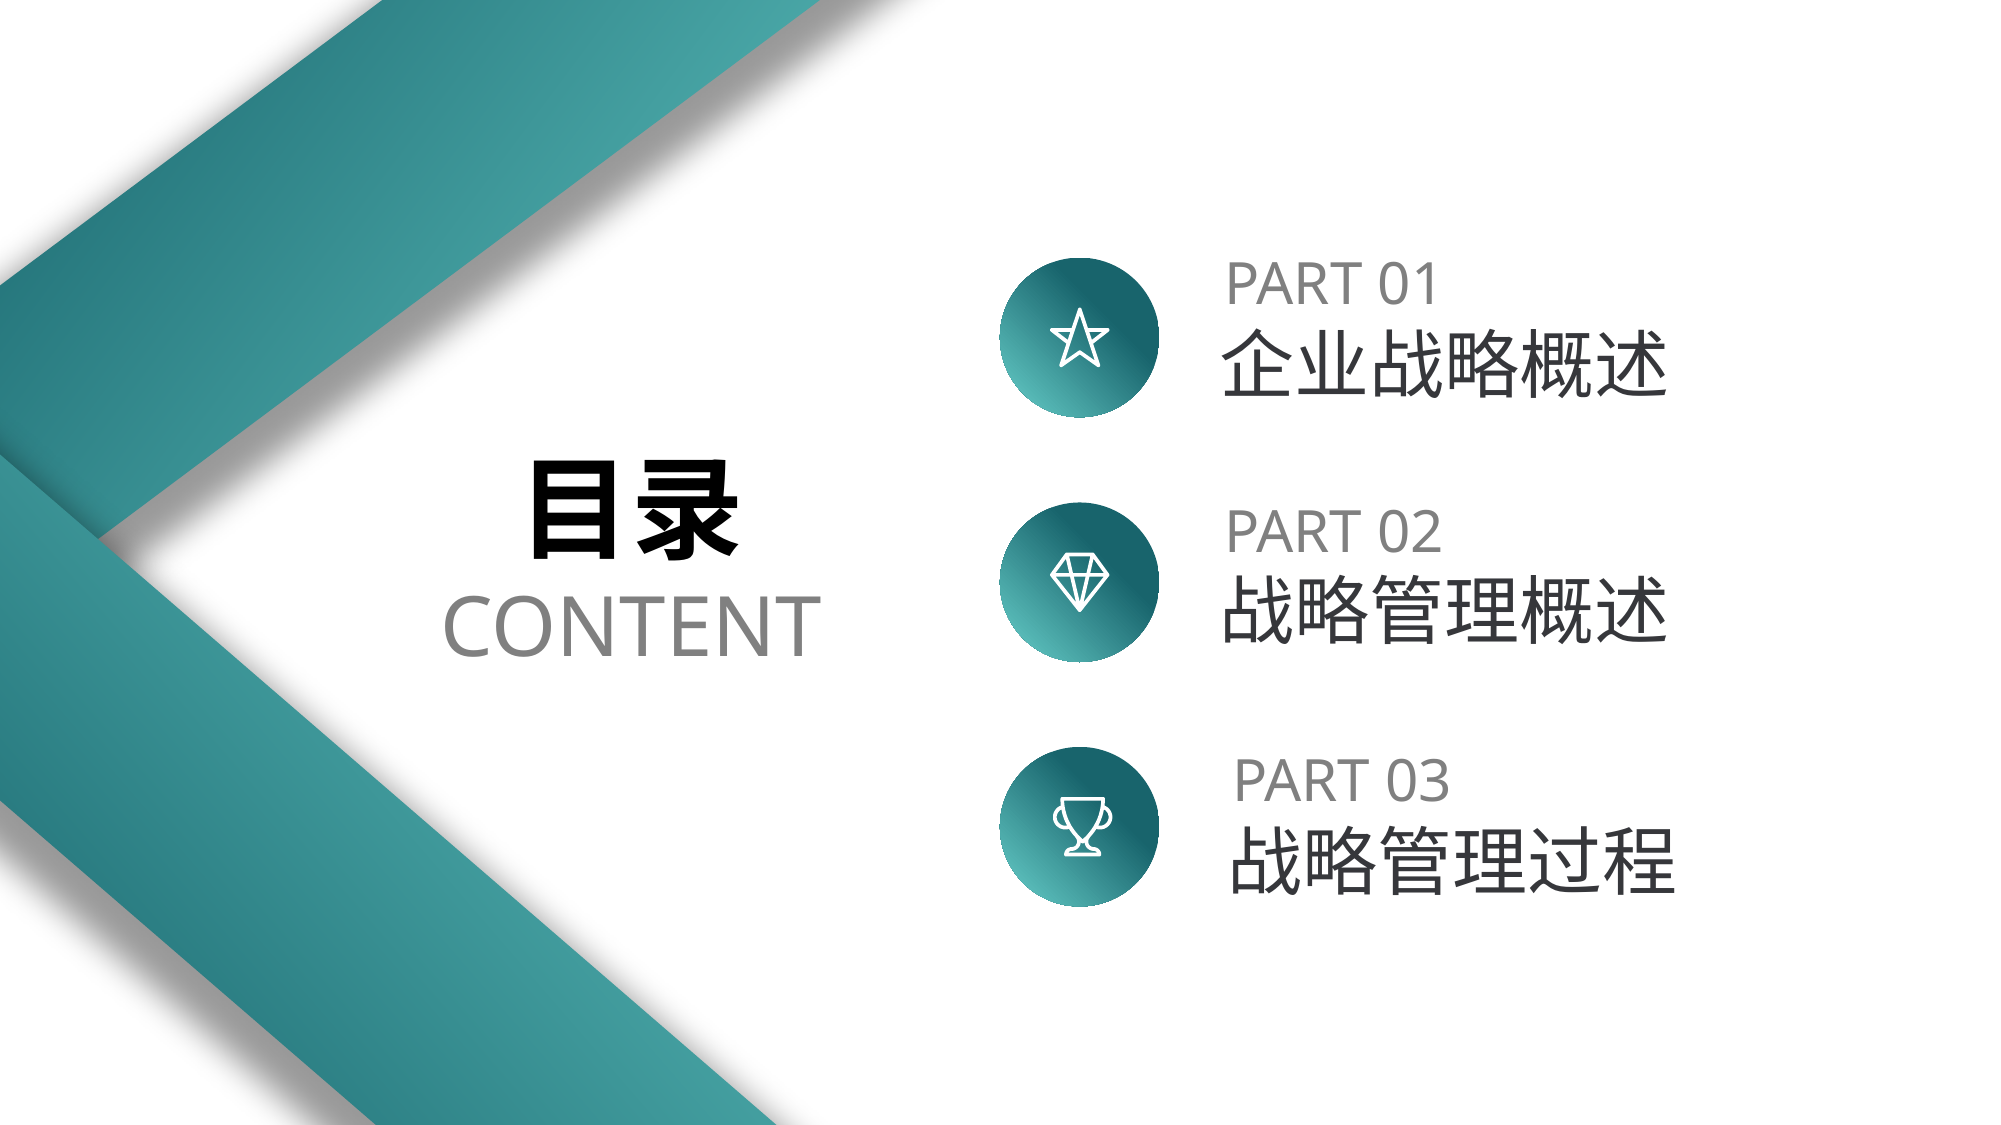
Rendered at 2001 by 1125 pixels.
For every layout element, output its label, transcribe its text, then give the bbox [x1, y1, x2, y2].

text_box 企业战略概述 [1204, 309, 1730, 415]
text_box [998, 745, 1161, 908]
text_box PART 02 [1209, 486, 1567, 555]
text_box [0, 0, 822, 525]
text_box [1050, 552, 1110, 612]
text_box PART 03 [1217, 736, 1567, 807]
text_box 战略管理过程 [1212, 807, 1738, 912]
text_box 目录 CONTENT [326, 431, 937, 681]
text_box 战略管理概述 [1204, 555, 1730, 661]
text_box [998, 501, 1161, 664]
text_box [1050, 307, 1110, 368]
text_box [1053, 797, 1113, 857]
text_box PART 01 [1209, 238, 1548, 309]
text_box [998, 256, 1161, 419]
text_box [0, 453, 779, 1125]
